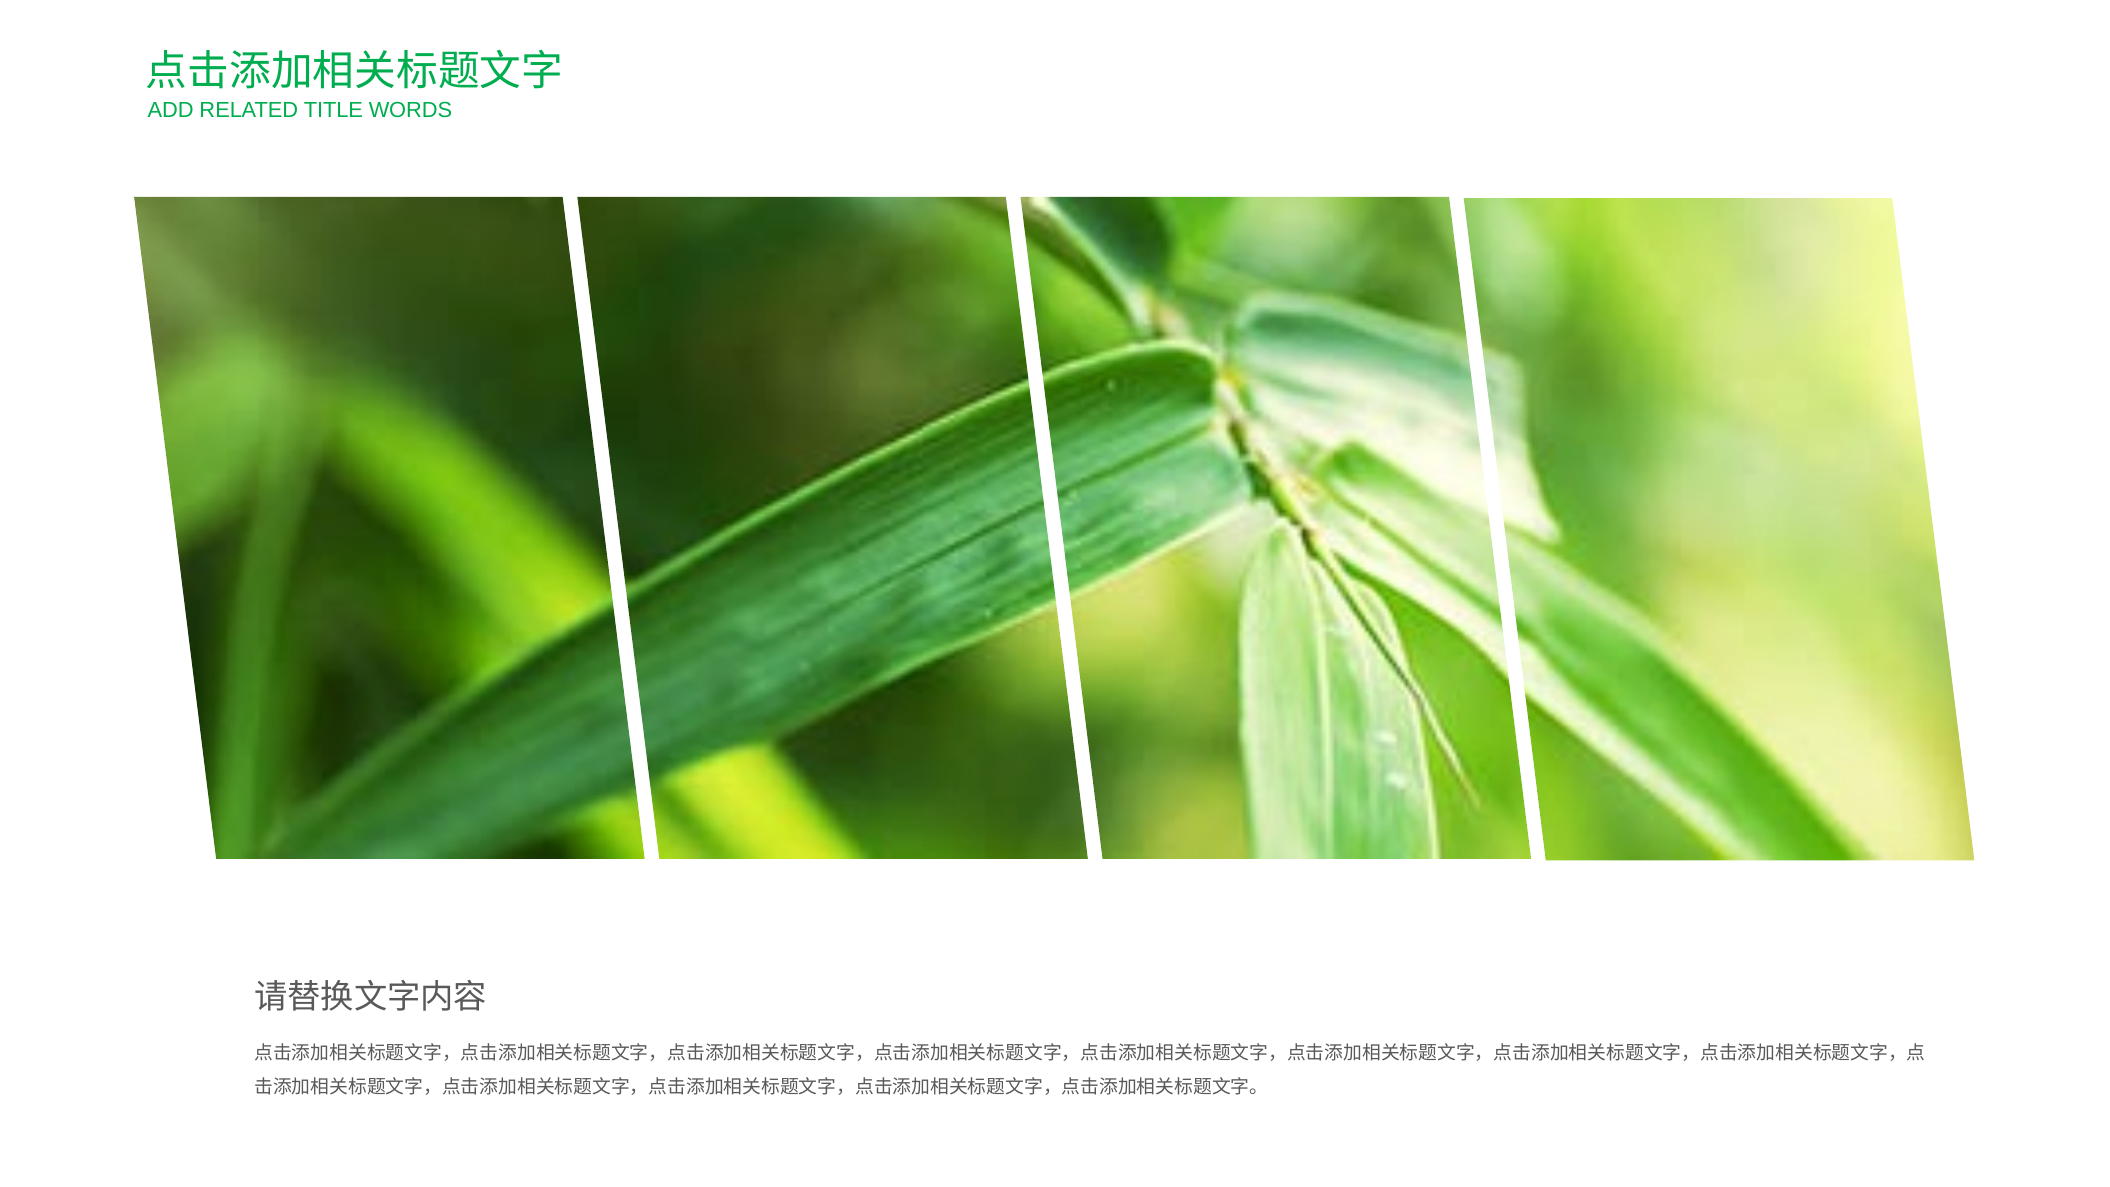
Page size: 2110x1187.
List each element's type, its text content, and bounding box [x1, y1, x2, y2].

text_box ADD RELATED TITLE WORDS [147, 96, 453, 123]
text_box 请替换文字内容 [239, 968, 547, 1023]
text_box [576, 195, 1090, 860]
text_box [1462, 197, 1976, 862]
text_box 点击添加相关标题文字，点击添加相关标题文字，点击添加相关标题文字，点击添加相关标题文字，点击添加相关标题文字，点击添加相关标题文字，点击添加相关标题文字，点击添加相关标题文字，点击添加相关标题文字，点击添加相关标题文字，点击添加相关标题文字，点击添加相关标题文字，点击添加相关标题文字。 [239, 1022, 1953, 1113]
text_box [132, 195, 646, 860]
text_box 点击添加相关标题文字 [145, 43, 564, 95]
text_box [1019, 195, 1533, 860]
